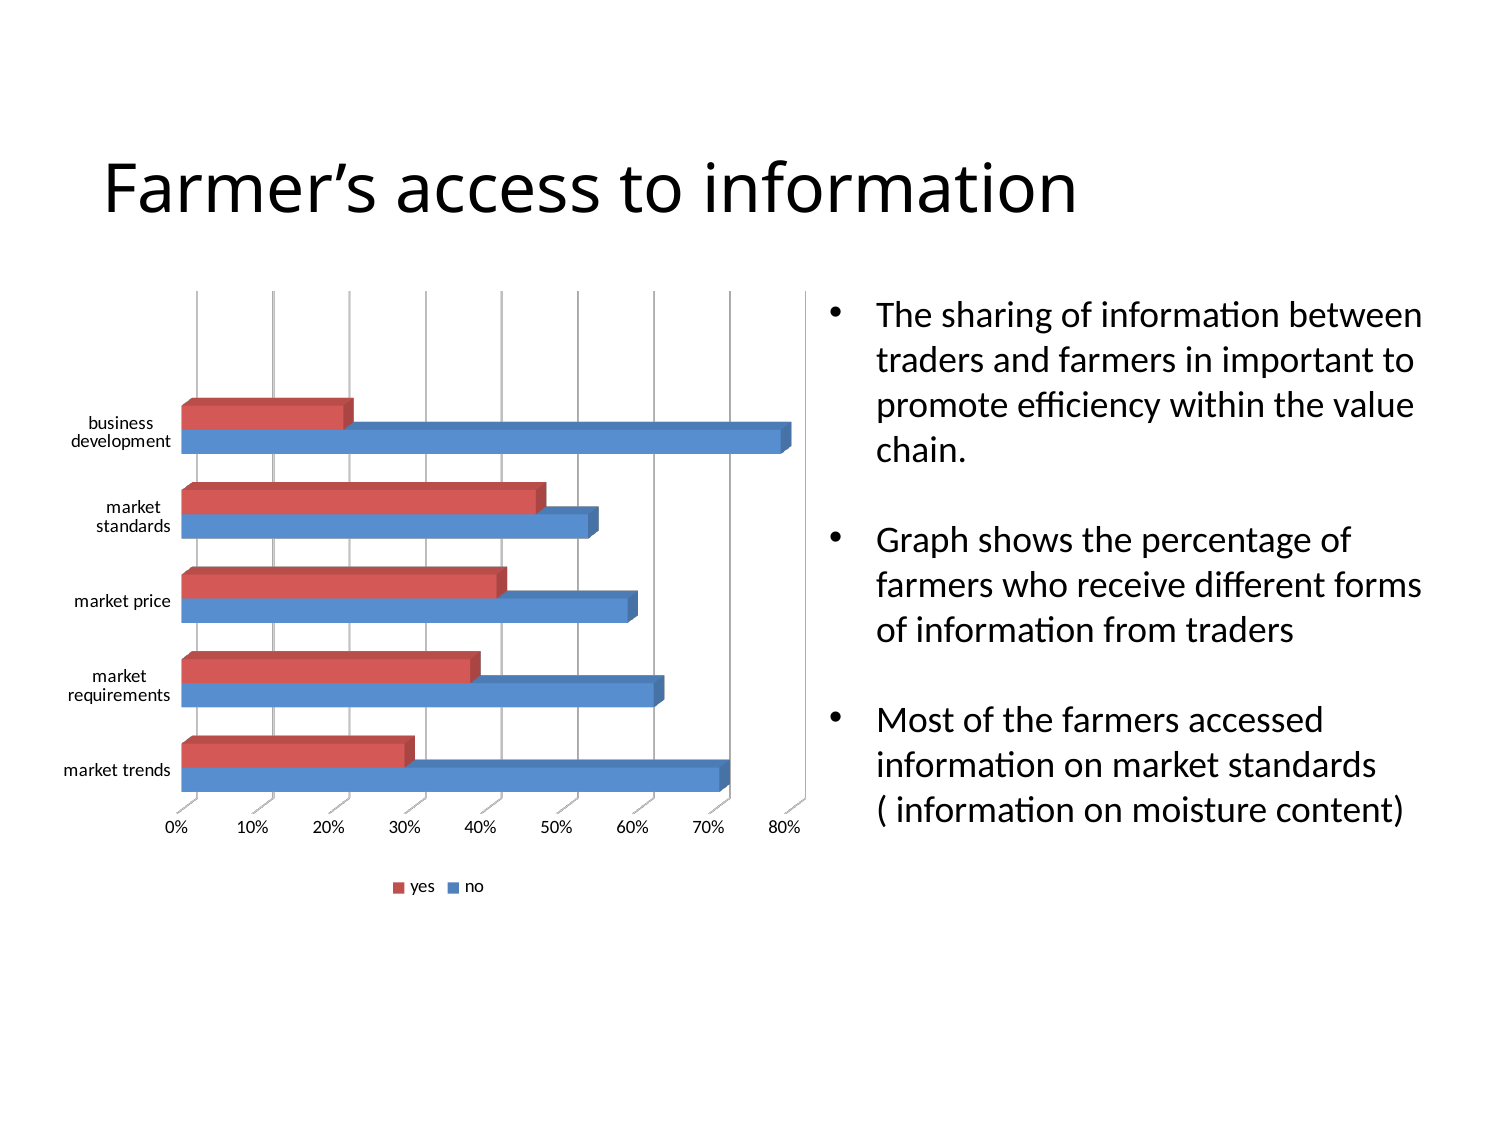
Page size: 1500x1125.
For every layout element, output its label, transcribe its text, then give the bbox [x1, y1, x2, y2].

chart [45, 262, 832, 904]
text_box The sharing of information between traders and farmers in important to promote efficiency within the value chain. Graph shows the percentage of farmers who receive different forms of information from traders Most of the farmers accessed information on market standards ( information on moisture content) [836, 282, 1455, 837]
subtitle Farmer’s access to information [87, 137, 1213, 275]
